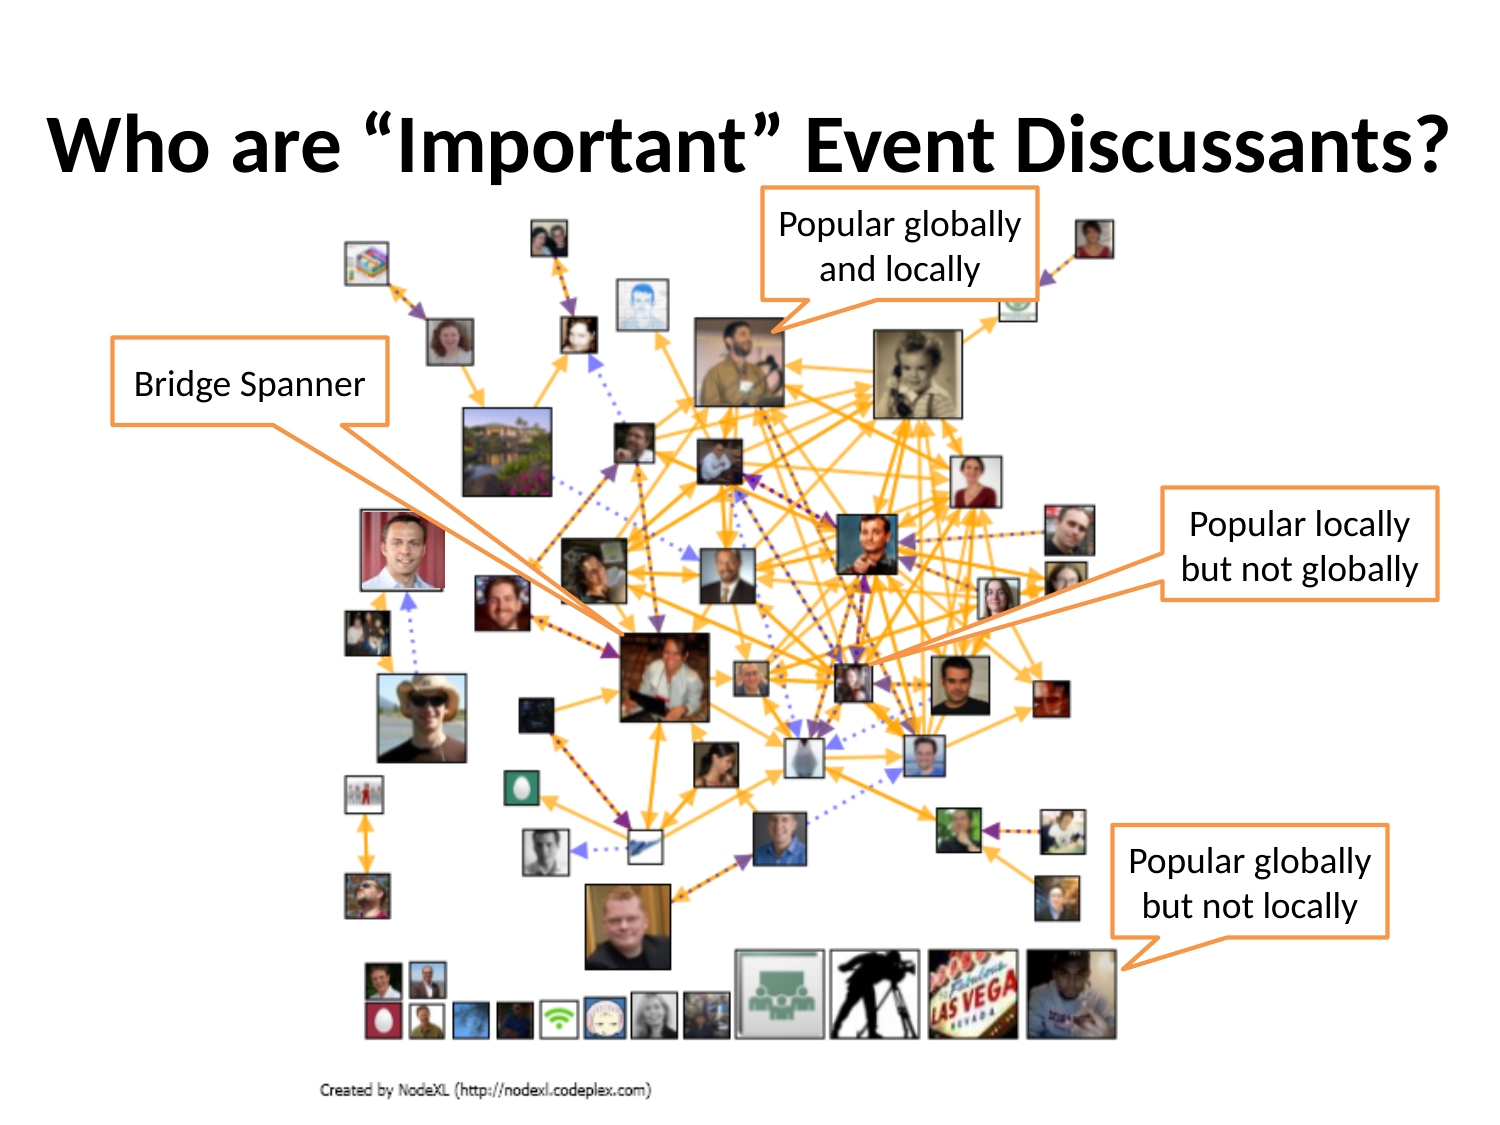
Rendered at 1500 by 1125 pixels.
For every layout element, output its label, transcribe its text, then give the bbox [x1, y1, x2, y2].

title Who are “Important” Event Discussants? [0, 44, 1500, 233]
text_box Popular globally but not locally [1154, 822, 1390, 963]
text_box Popular locally but not globally [1154, 485, 1440, 603]
text_box Bridge Spanner [110, 335, 307, 448]
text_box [312, 187, 1151, 1109]
